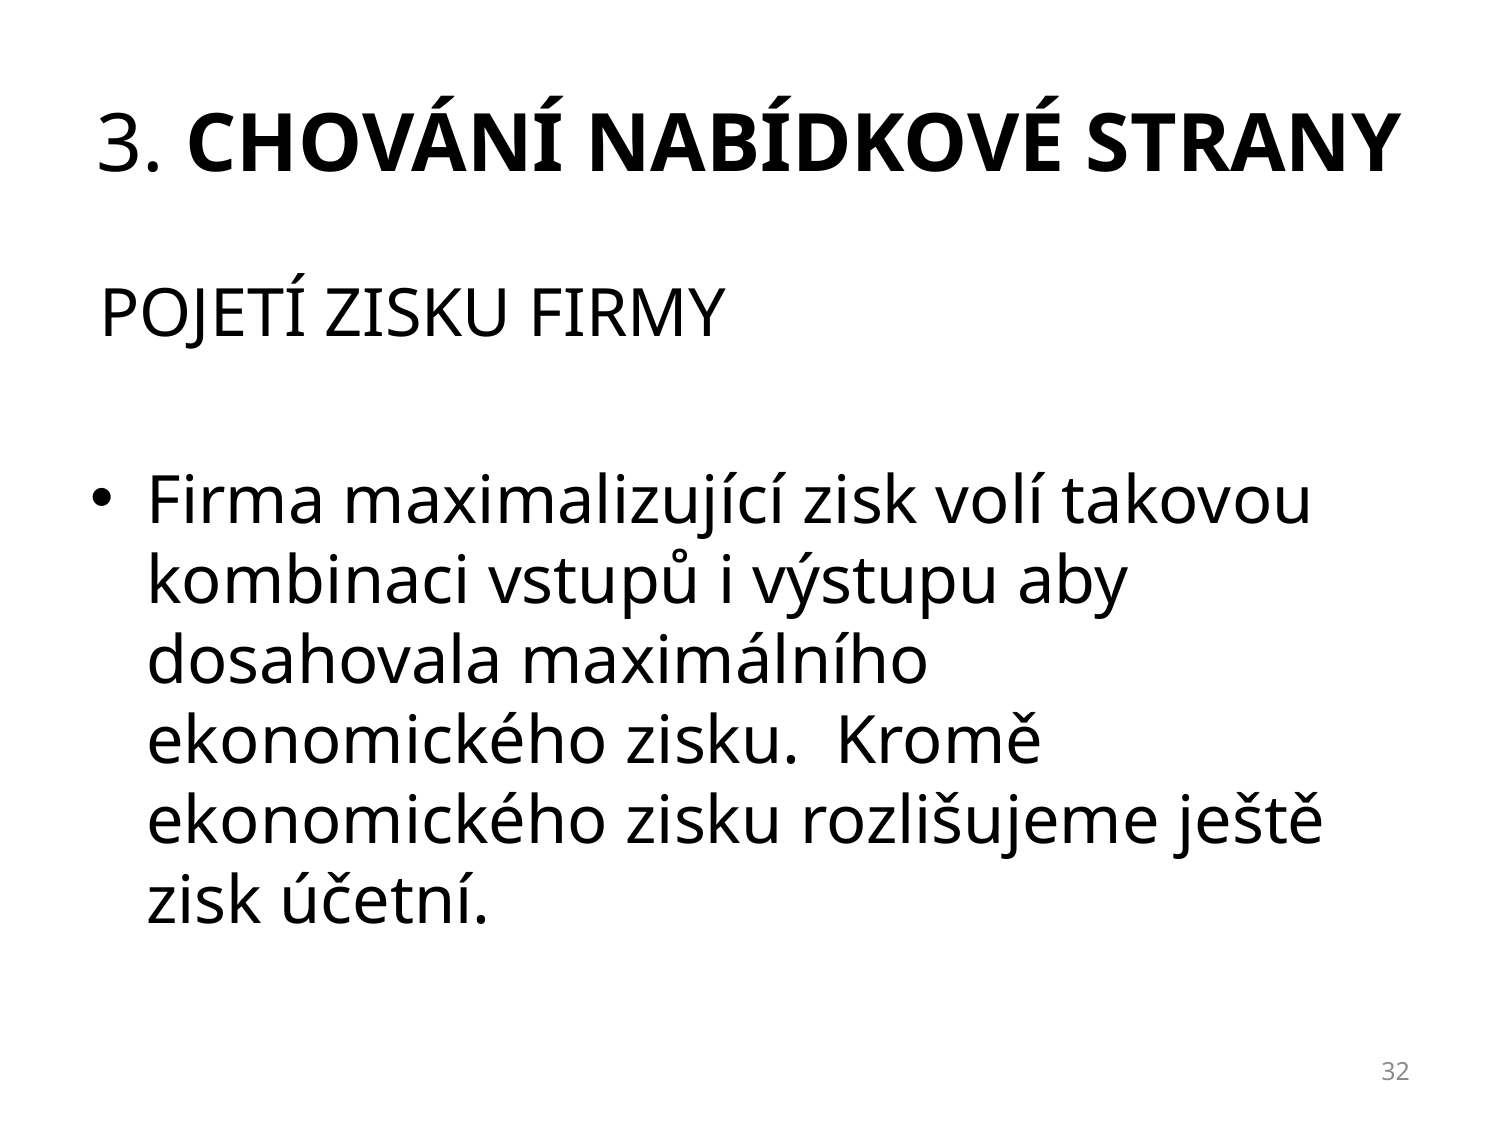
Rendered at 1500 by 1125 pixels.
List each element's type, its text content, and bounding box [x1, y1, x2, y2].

title 3. chování NABÍDKOVÉ strany [75, 45, 1425, 233]
list POJETÍ ZISKU FIRMY Firma maximalizující zisk volí takovou kombinaci vstupů i výstupu aby dosahovala maximálního ekonomického zisku. Kromě ekonomického zisku rozlišujeme ještě zisk účetní. [75, 262, 1425, 1005]
slide_number 32 [1074, 1042, 1425, 1103]
